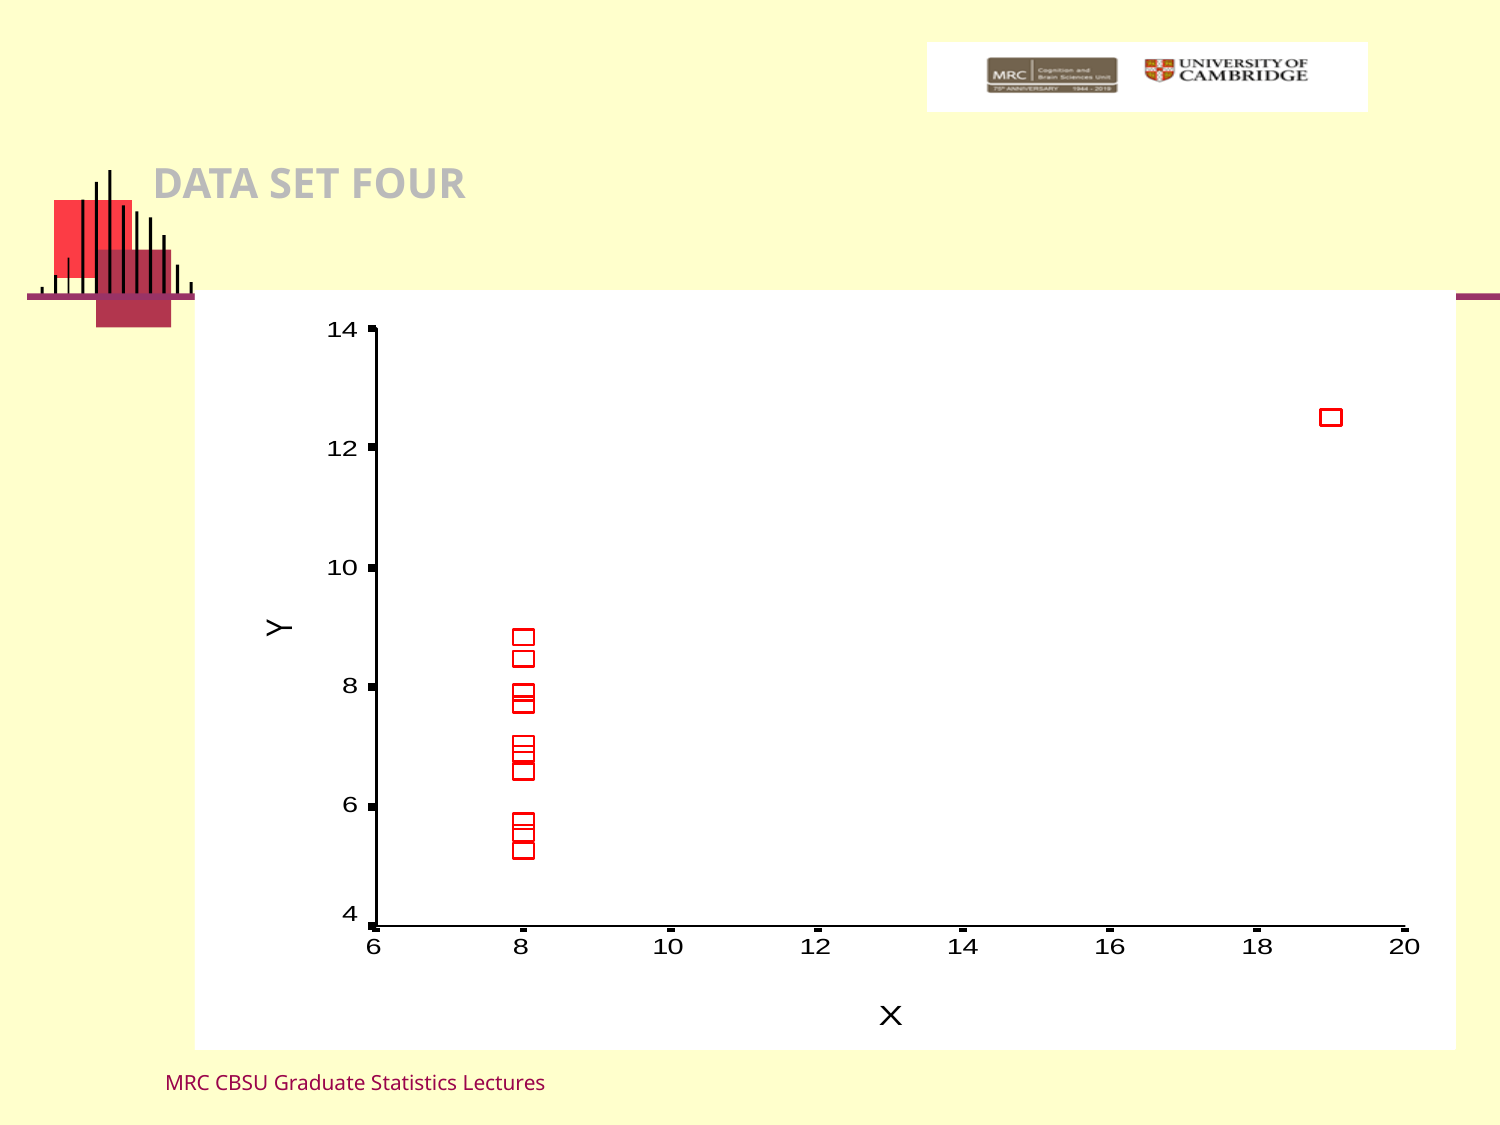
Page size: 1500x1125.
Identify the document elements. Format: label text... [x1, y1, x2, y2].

title DATA SET FOUR [137, 137, 988, 233]
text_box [194, 290, 1458, 1067]
picture [927, 42, 1368, 112]
footer MRC CBSU Graduate Statistics Lectures [149, 1062, 988, 1101]
